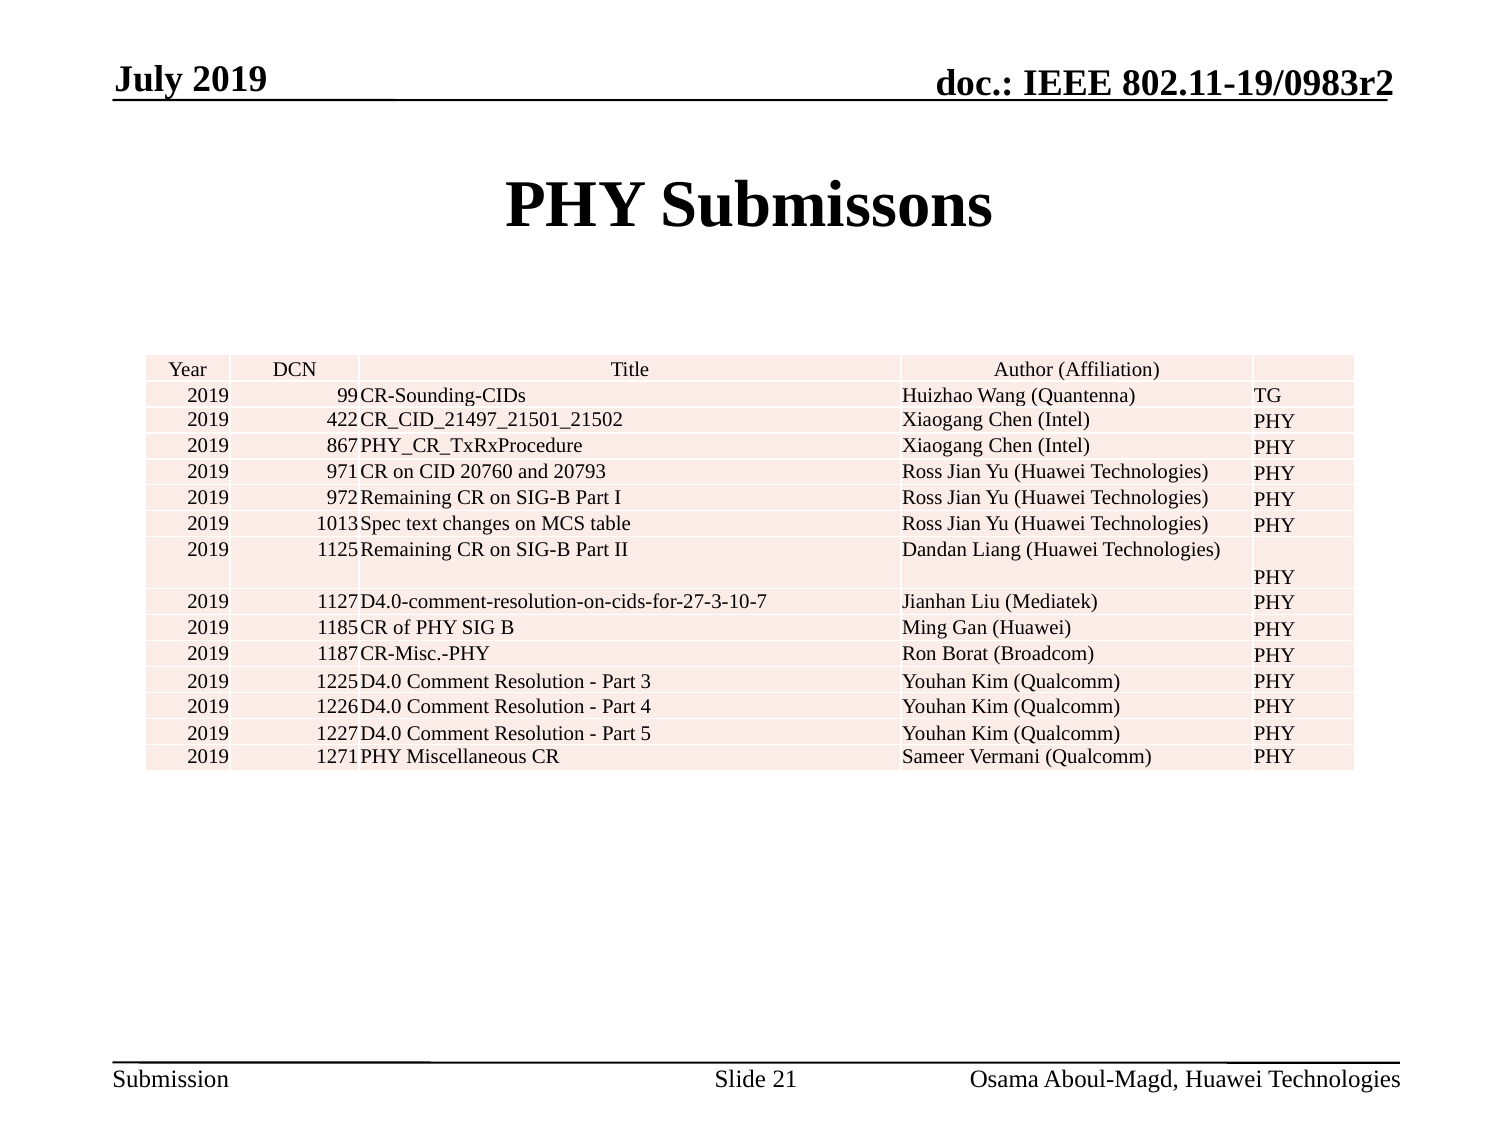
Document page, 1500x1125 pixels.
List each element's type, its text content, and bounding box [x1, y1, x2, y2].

table_header DCN [231, 355, 358, 380]
table_cell 1125 [231, 537, 358, 588]
table_cell D4.0 Comment Resolution - Part 3 [360, 667, 900, 692]
table_cell PHY [1254, 667, 1354, 692]
table_cell D4.0-comment-resolution-on-cids-for-27-3-10-7 [360, 589, 900, 614]
table_header [1254, 355, 1354, 380]
title PHY Submissons [112, 112, 1388, 288]
table_cell 971 [231, 460, 358, 484]
table_cell Xiaogang Chen (Intel) [902, 434, 1252, 458]
table_cell 1187 [231, 641, 358, 666]
table_cell 2019 [146, 537, 229, 588]
table_cell Remaining CR on SIG-B Part II [360, 537, 900, 588]
table_cell CR_CID_21497_21501_21502 [360, 408, 900, 432]
table_cell 2019 [146, 382, 229, 406]
table_cell Ross Jian Yu (Huawei Technologies) [902, 511, 1252, 536]
table_cell Ross Jian Yu (Huawei Technologies) [902, 460, 1252, 484]
table_cell PHY [1254, 589, 1354, 614]
table_cell 2019 [146, 719, 229, 744]
table_cell Remaining CR on SIG-B Part I [360, 485, 900, 510]
table_cell 422 [231, 408, 358, 432]
table_cell 1271 [231, 745, 358, 770]
table_cell CR of PHY SIG B [360, 615, 900, 640]
table_cell Jianhan Liu (Mediatek) [902, 589, 1252, 614]
table_cell Sameer Vermani (Qualcomm) [902, 745, 1252, 770]
table_cell PHY [1254, 537, 1354, 588]
table_cell CR-Sounding-CIDs [360, 382, 900, 406]
table_cell PHY [1254, 641, 1354, 666]
table_cell 2019 [146, 511, 229, 536]
table_cell PHY [1254, 460, 1354, 484]
table_cell 1185 [231, 615, 358, 640]
table_cell 2019 [146, 589, 229, 614]
table_cell PHY [1254, 719, 1354, 744]
table_cell 972 [231, 485, 358, 510]
table_cell D4.0 Comment Resolution - Part 4 [360, 693, 900, 718]
table_cell CR on CID 20760 and 20793 [360, 460, 900, 484]
table_cell 2019 [146, 434, 229, 458]
table_cell 1013 [231, 511, 358, 536]
table_header Year [146, 355, 229, 380]
footer Osama Aboul-Magd, Huawei Technologies [878, 1061, 1402, 1093]
table_cell CR-Misc.-PHY [360, 641, 900, 666]
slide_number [114, 54, 423, 100]
table_cell PHY [1254, 511, 1354, 536]
table_cell Youhan Kim (Qualcomm) [902, 719, 1252, 744]
table_cell 1225 [231, 667, 358, 692]
table_cell PHY [1254, 434, 1354, 458]
table_cell 2019 [146, 641, 229, 666]
table_cell Spec text changes on MCS table [360, 511, 900, 536]
table_header Title [360, 355, 900, 380]
table_cell 2019 [146, 460, 229, 484]
table_cell 1227 [231, 719, 358, 744]
table_cell D4.0 Comment Resolution - Part 5 [360, 719, 900, 744]
table_header Author (Affiliation) [902, 355, 1252, 380]
table_cell Ross Jian Yu (Huawei Technologies) [902, 485, 1252, 510]
table_cell Ron Borat (Broadcom) [902, 641, 1252, 666]
table_cell 1127 [231, 589, 358, 614]
table_cell TG [1254, 382, 1354, 406]
table_cell 867 [231, 434, 358, 458]
table_cell PHY_CR_TxRxProcedure [360, 434, 900, 458]
table_cell 2019 [146, 408, 229, 432]
table_cell Youhan Kim (Qualcomm) [902, 667, 1252, 692]
table_cell PHY [1254, 408, 1354, 432]
slide_number Slide 21 [712, 1061, 800, 1123]
table_cell Ming Gan (Huawei) [902, 615, 1252, 640]
table_cell Xiaogang Chen (Intel) [902, 408, 1252, 432]
table_cell PHY Miscellaneous CR [360, 745, 900, 770]
table_cell Dandan Liang (Huawei Technologies) [902, 537, 1252, 588]
table_cell PHY [1254, 615, 1354, 640]
table_cell 2019 [146, 667, 229, 692]
table_cell 2019 [146, 693, 229, 718]
table_cell 1226 [231, 693, 358, 718]
table_cell Youhan Kim (Qualcomm) [902, 693, 1252, 718]
table_cell 2019 [146, 615, 229, 640]
table_cell PHY [1254, 693, 1354, 718]
table_cell PHY [1254, 485, 1354, 510]
table_cell 2019 [146, 485, 229, 510]
table_cell 99 [231, 382, 358, 406]
table_cell Huizhao Wang (Quantenna) [902, 382, 1252, 406]
table_cell PHY [1254, 745, 1354, 770]
table_cell 2019 [146, 745, 229, 770]
